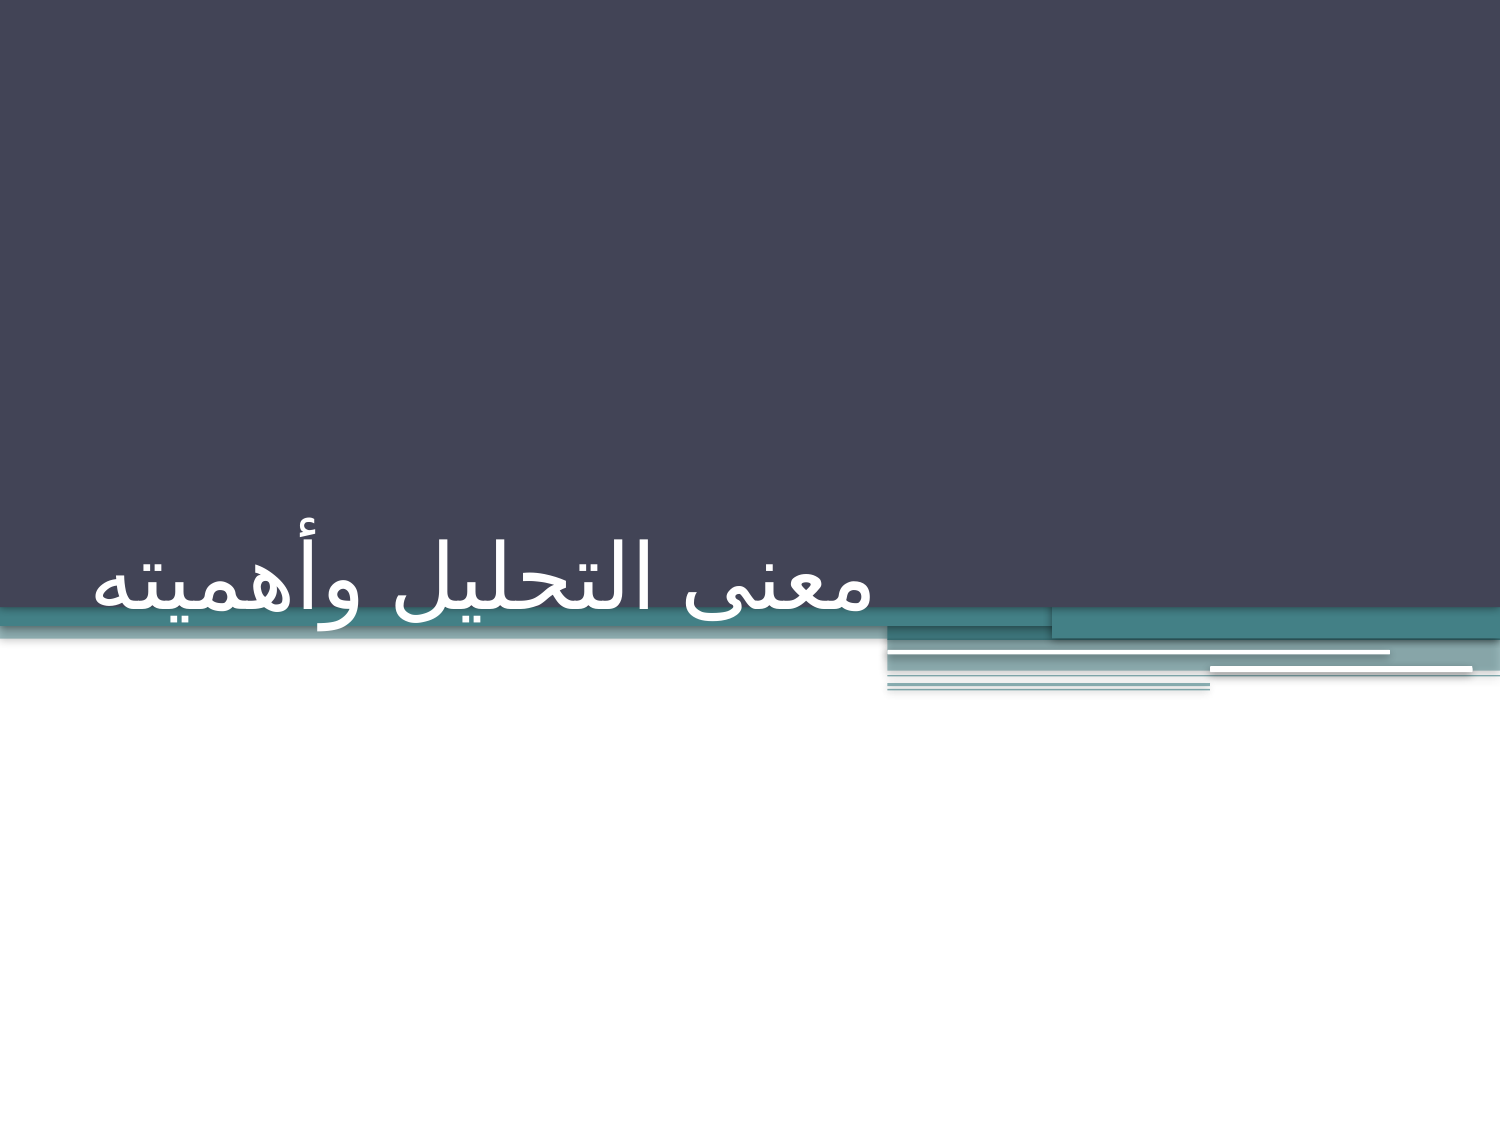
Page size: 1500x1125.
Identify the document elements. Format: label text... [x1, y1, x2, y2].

title معنى التحليل وأهميته [75, 394, 1463, 636]
